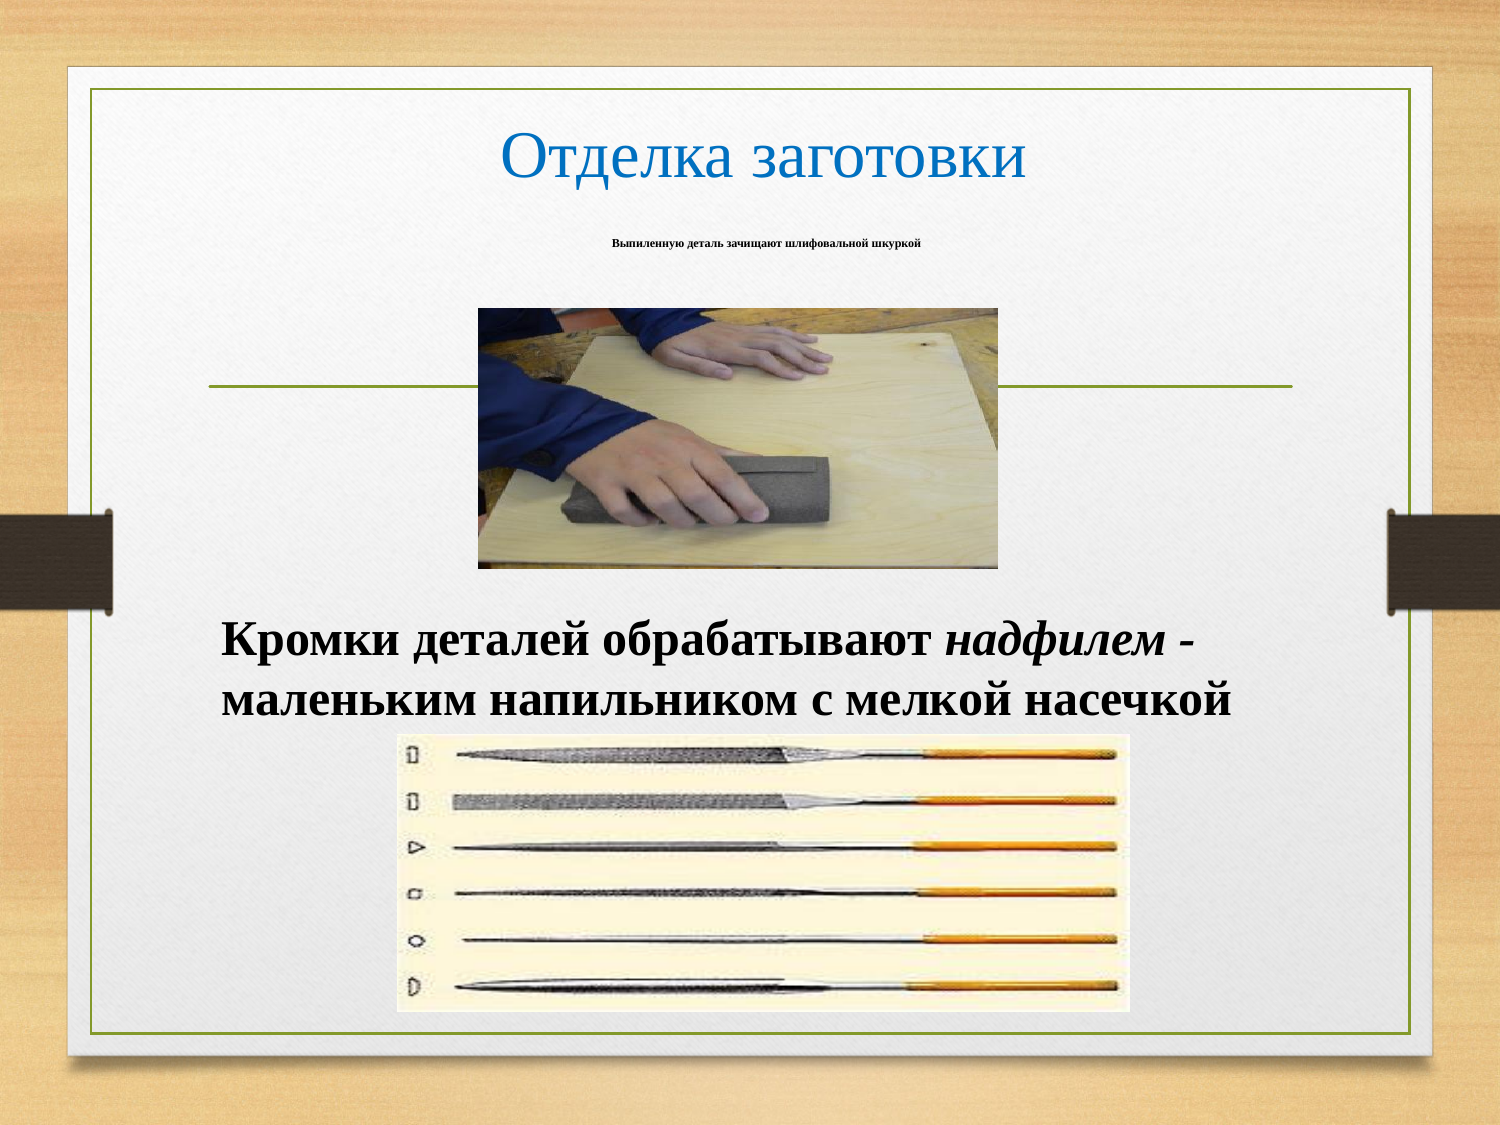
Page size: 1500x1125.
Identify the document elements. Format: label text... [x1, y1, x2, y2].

picture [0, 0, 1500, 1125]
text_box Кромки деталей обрабатывают надфилем - маленьким напильником с мелкой насечкой [206, 598, 1365, 733]
list Выпиленную деталь зачищают шлифовальной шкуркой [91, 228, 1442, 276]
title Отделка заготовки [88, 101, 1439, 279]
